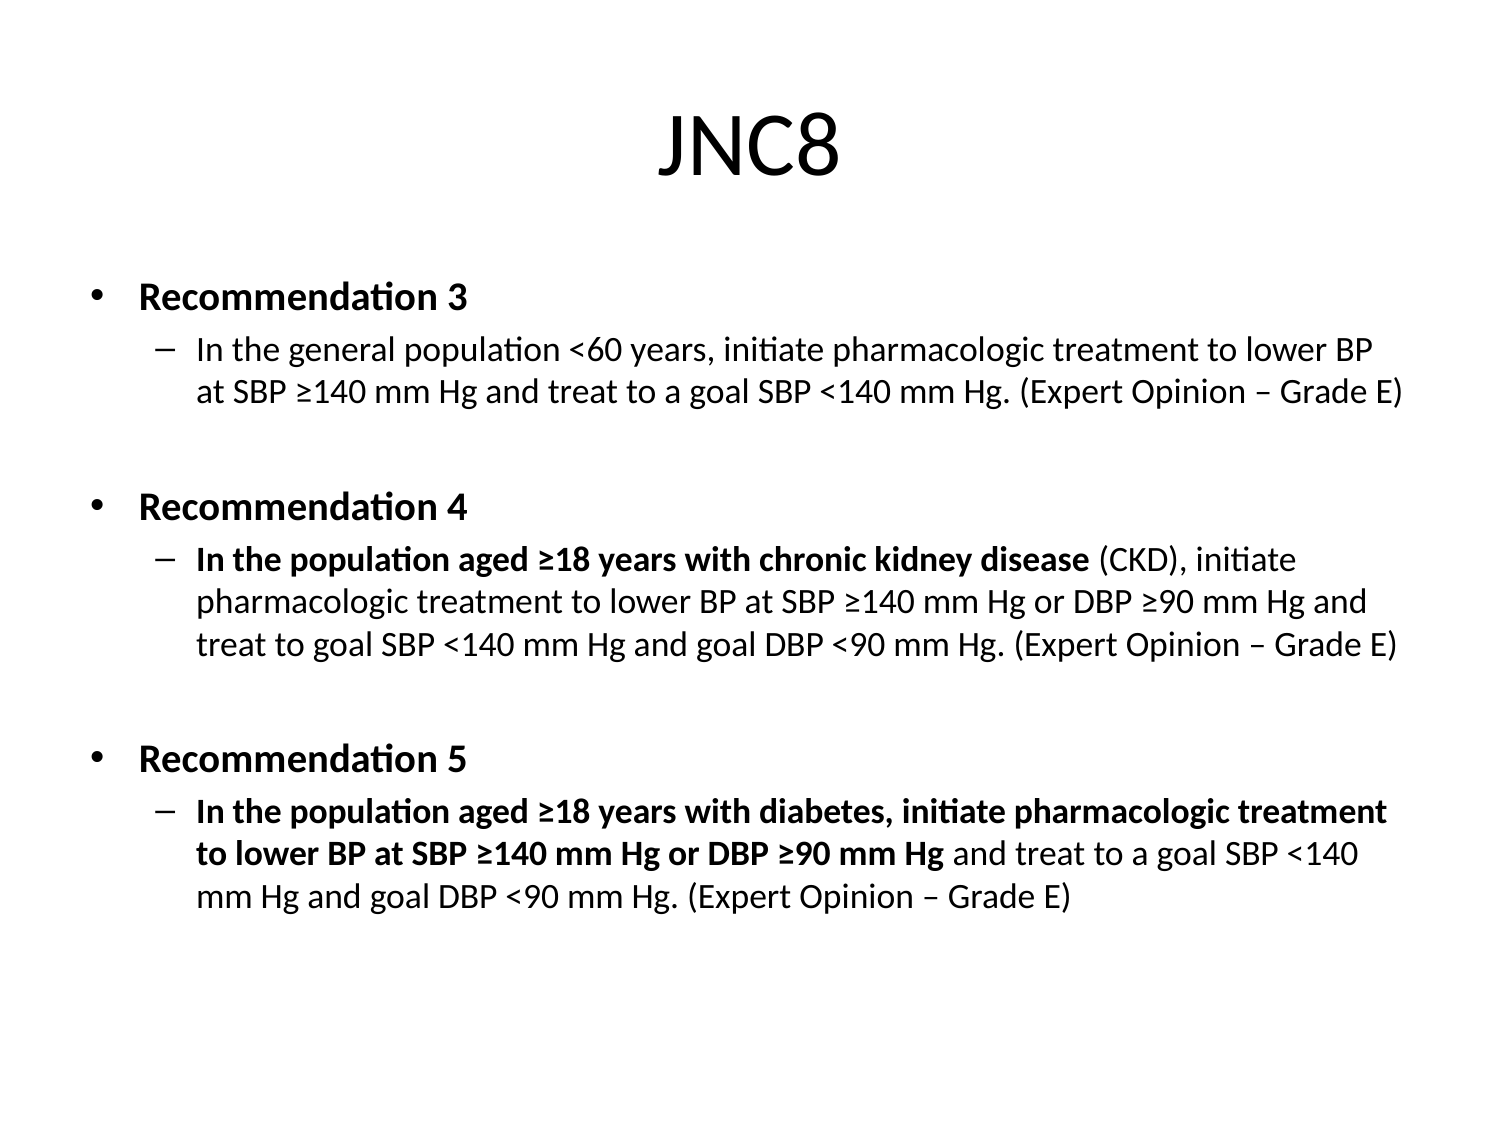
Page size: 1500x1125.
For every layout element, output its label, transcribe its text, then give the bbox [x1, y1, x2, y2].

list Recommendation 3 In the general population <60 years, initiate pharmacologic treatment to lower BP at SBP ≥140 mm Hg and treat to a goal SBP <140 mm Hg. (Expert Opinion – Grade E) Recommendation 4 In the population aged ≥18 years with chronic kidney disease (CKD), initiate pharmacologic treatment to lower BP at SBP ≥140 mm Hg or DBP ≥90 mm Hg and treat to goal SBP <140 mm Hg and goal DBP <90 mm Hg. (Expert Opinion – Grade E) Recommendation 5 In the population aged ≥18 years with diabetes, initiate pharmacologic treatment to lower BP at SBP ≥140 mm Hg or DBP ≥90 mm Hg and treat to a goal SBP <140 mm Hg and goal DBP <90 mm Hg. (Expert Opinion – Grade E) [75, 262, 1425, 1005]
title JNC8 [75, 45, 1425, 233]
